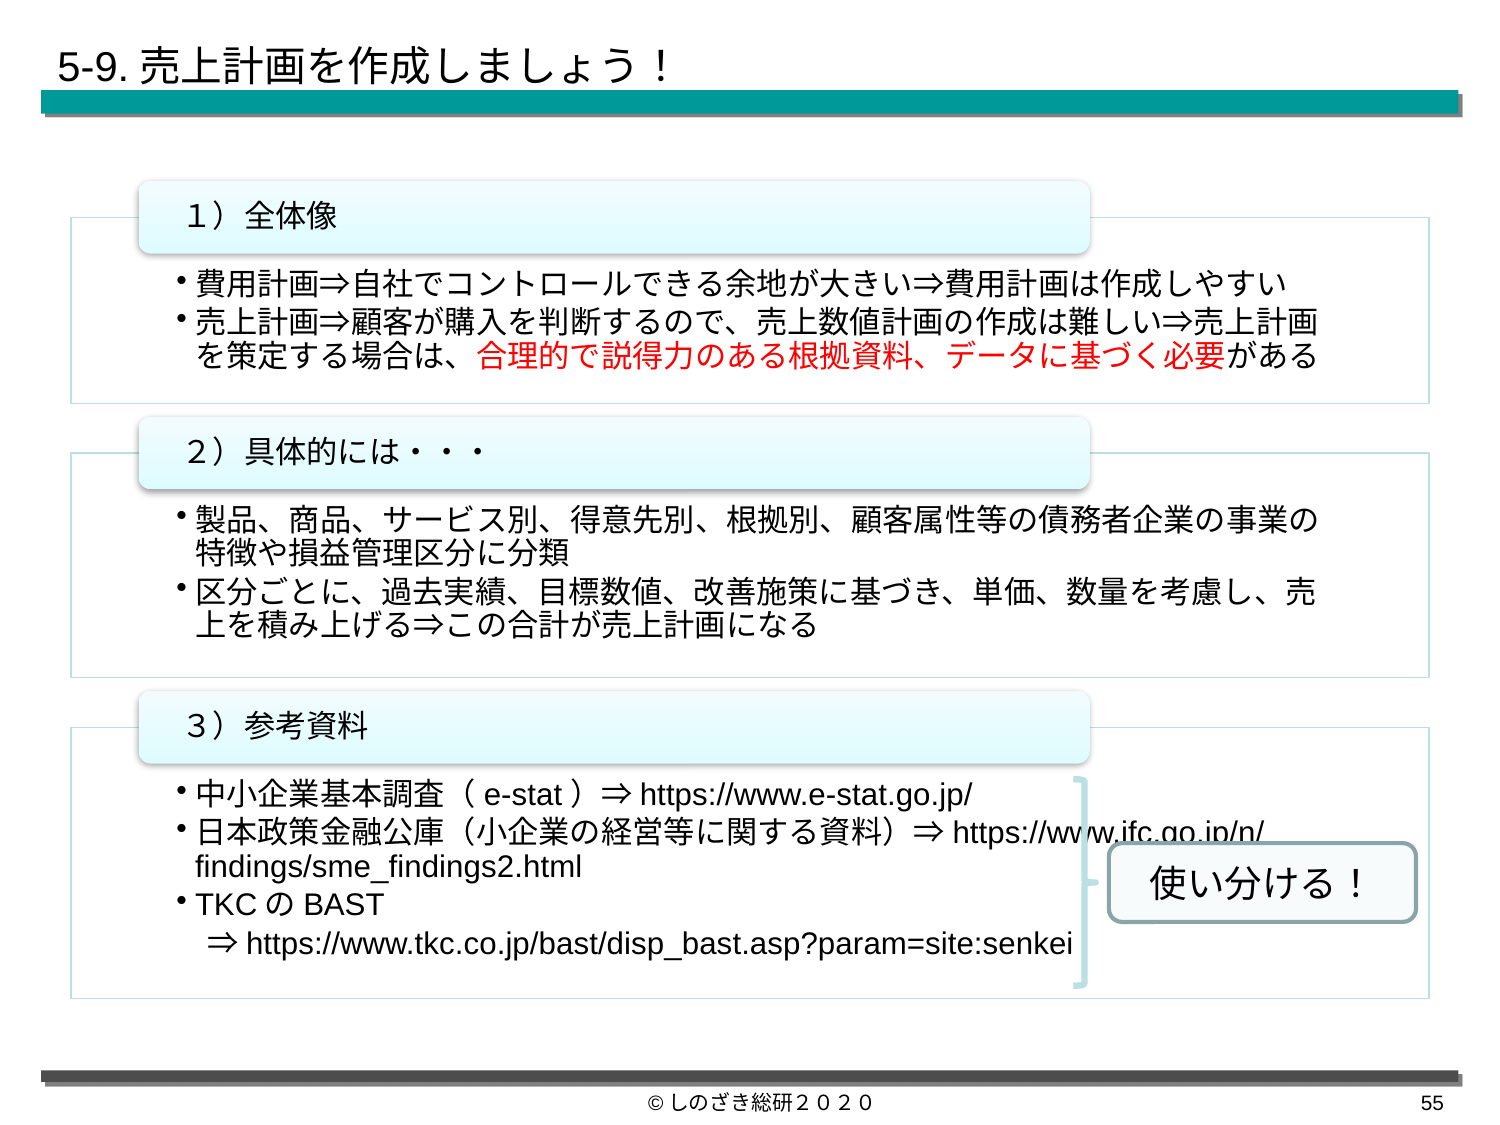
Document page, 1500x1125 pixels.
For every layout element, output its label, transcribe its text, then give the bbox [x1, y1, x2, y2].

footer ©しのざき総研２０２０ [524, 1082, 1000, 1125]
slide_number 54 [1108, 1082, 1459, 1125]
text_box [70, 152, 1430, 1027]
text_box 5-9.売上計画を作成しましょう！ [42, 32, 1033, 98]
